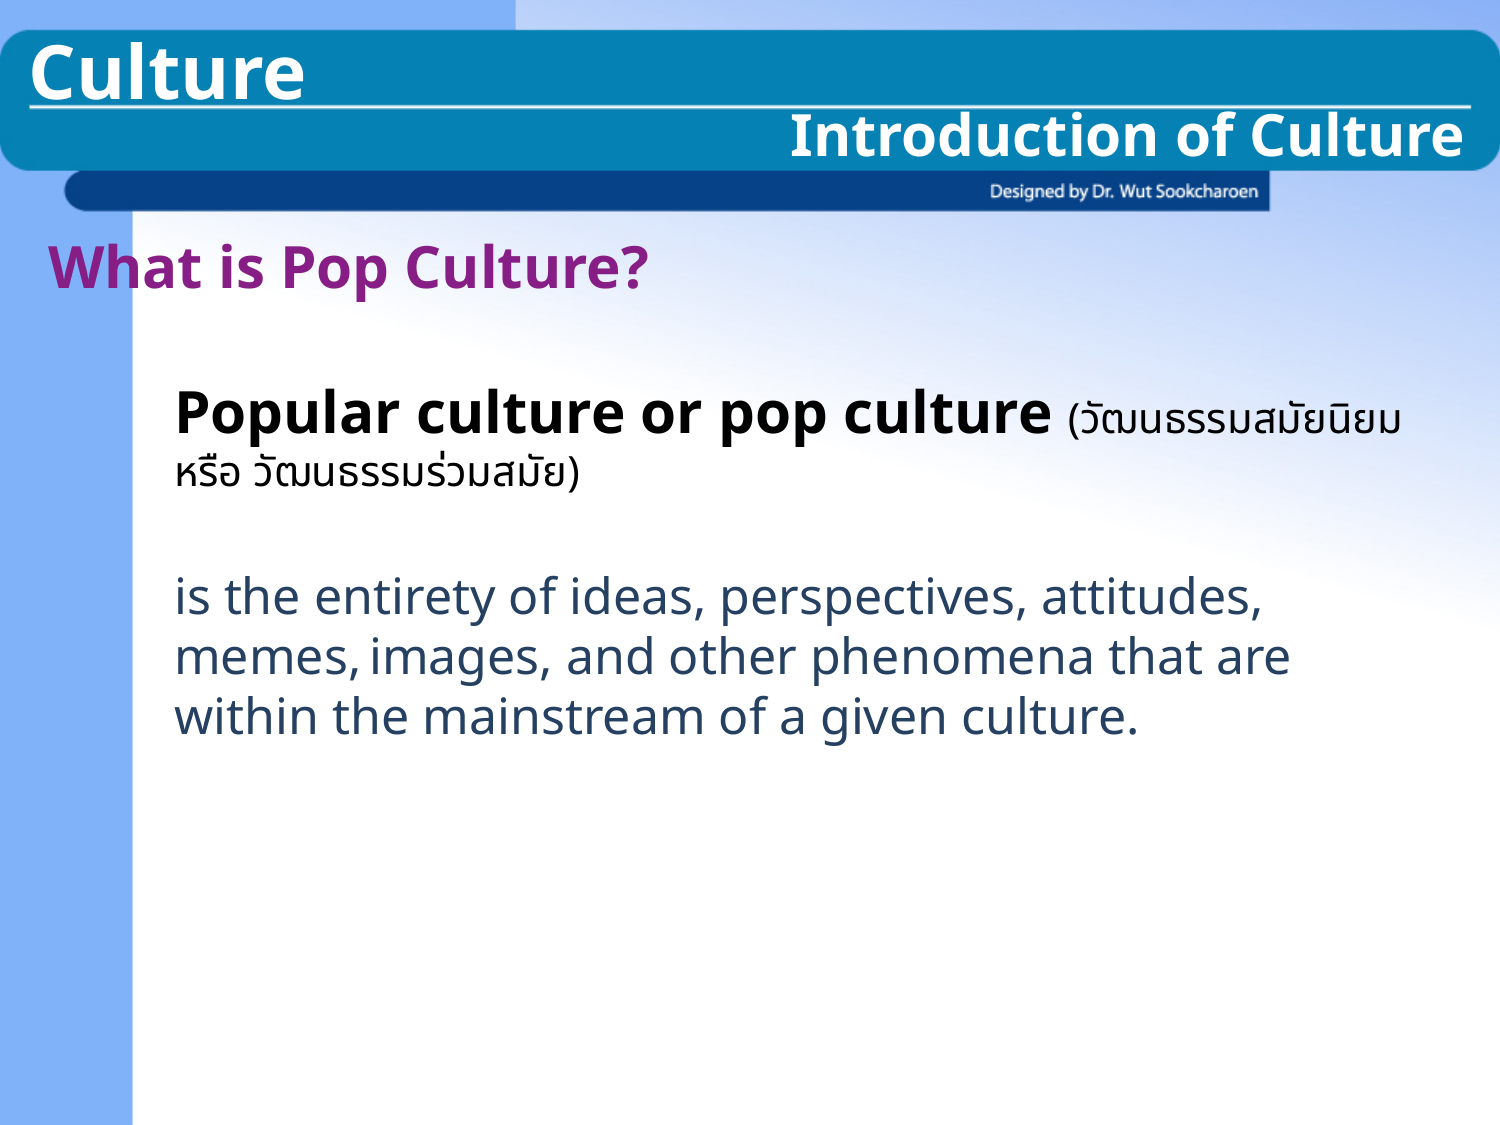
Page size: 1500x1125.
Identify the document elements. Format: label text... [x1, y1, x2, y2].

text_box What is Pop Culture? [33, 222, 664, 308]
text_box Introduction of Culture [37, 108, 1481, 172]
picture [0, 146, 1500, 1125]
picture [0, 0, 1500, 54]
text_box Popular culture or pop culture (วัฒนธรรมสมัยนิยม หรือ วัฒนธรรมร่วมสมัย) is the entirety of ideas, perspectives, attitudes, memes, images, and other phenomena that are within the mainstream of a given culture. [159, 367, 1435, 753]
text_box Culture [13, 32, 1475, 107]
